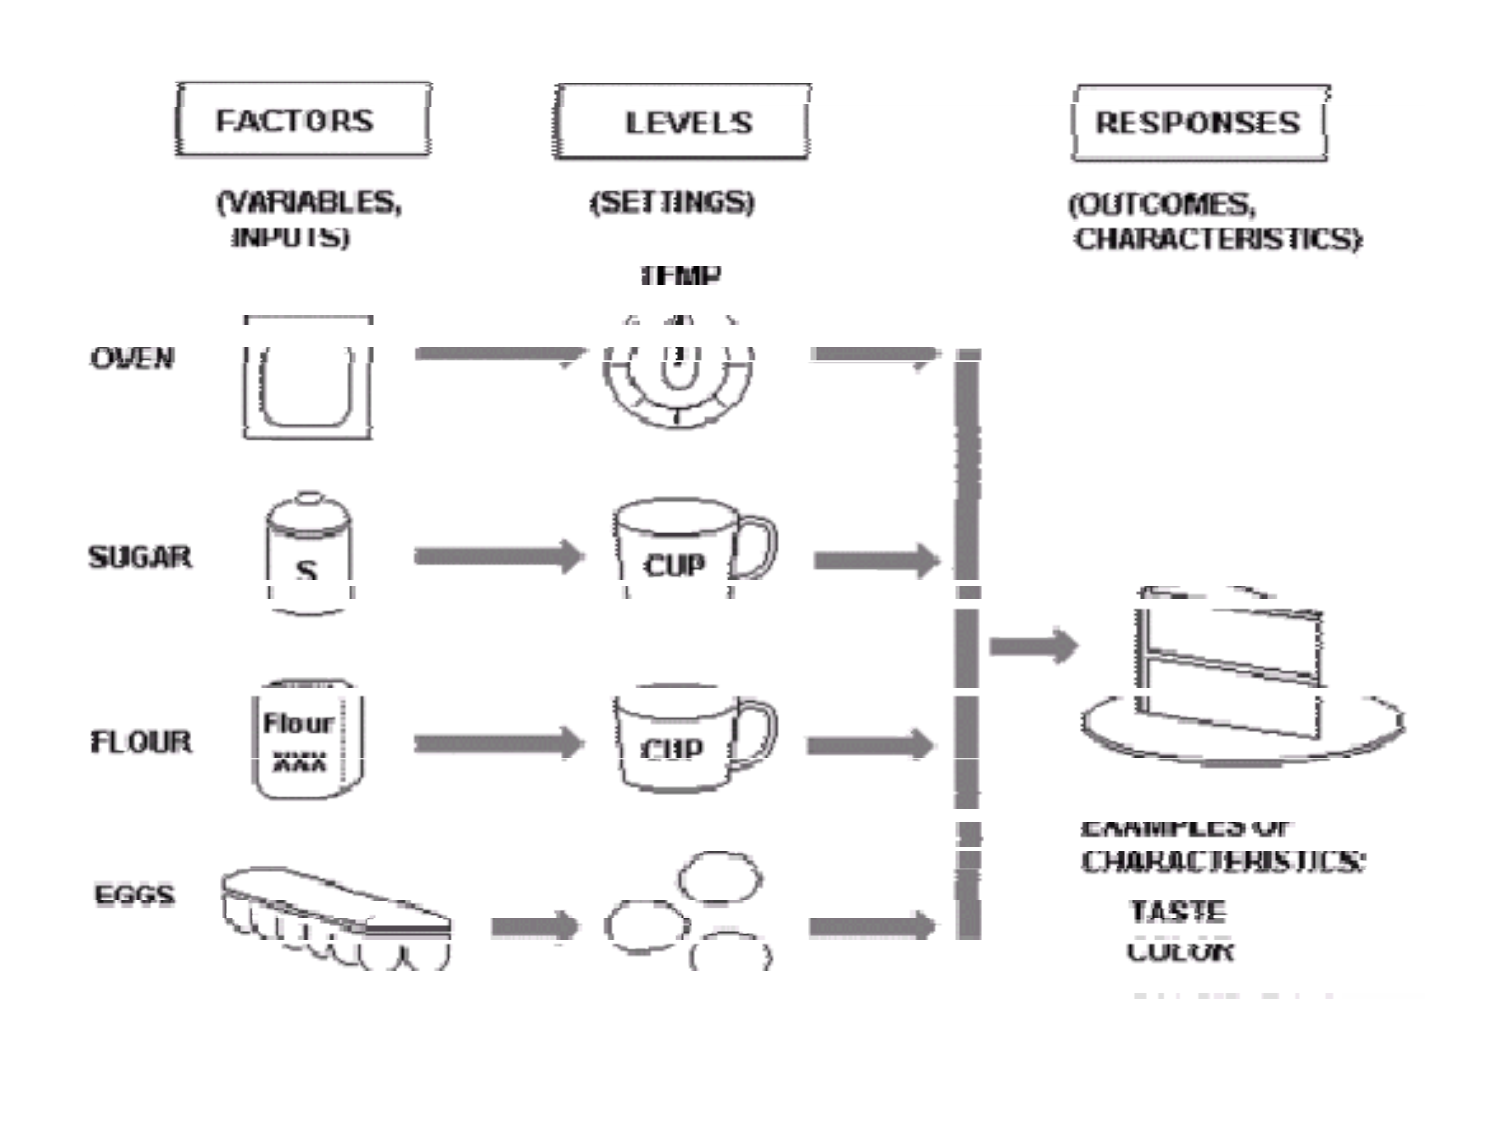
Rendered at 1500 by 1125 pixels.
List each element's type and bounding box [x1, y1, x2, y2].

text_box [74, 62, 1426, 1013]
